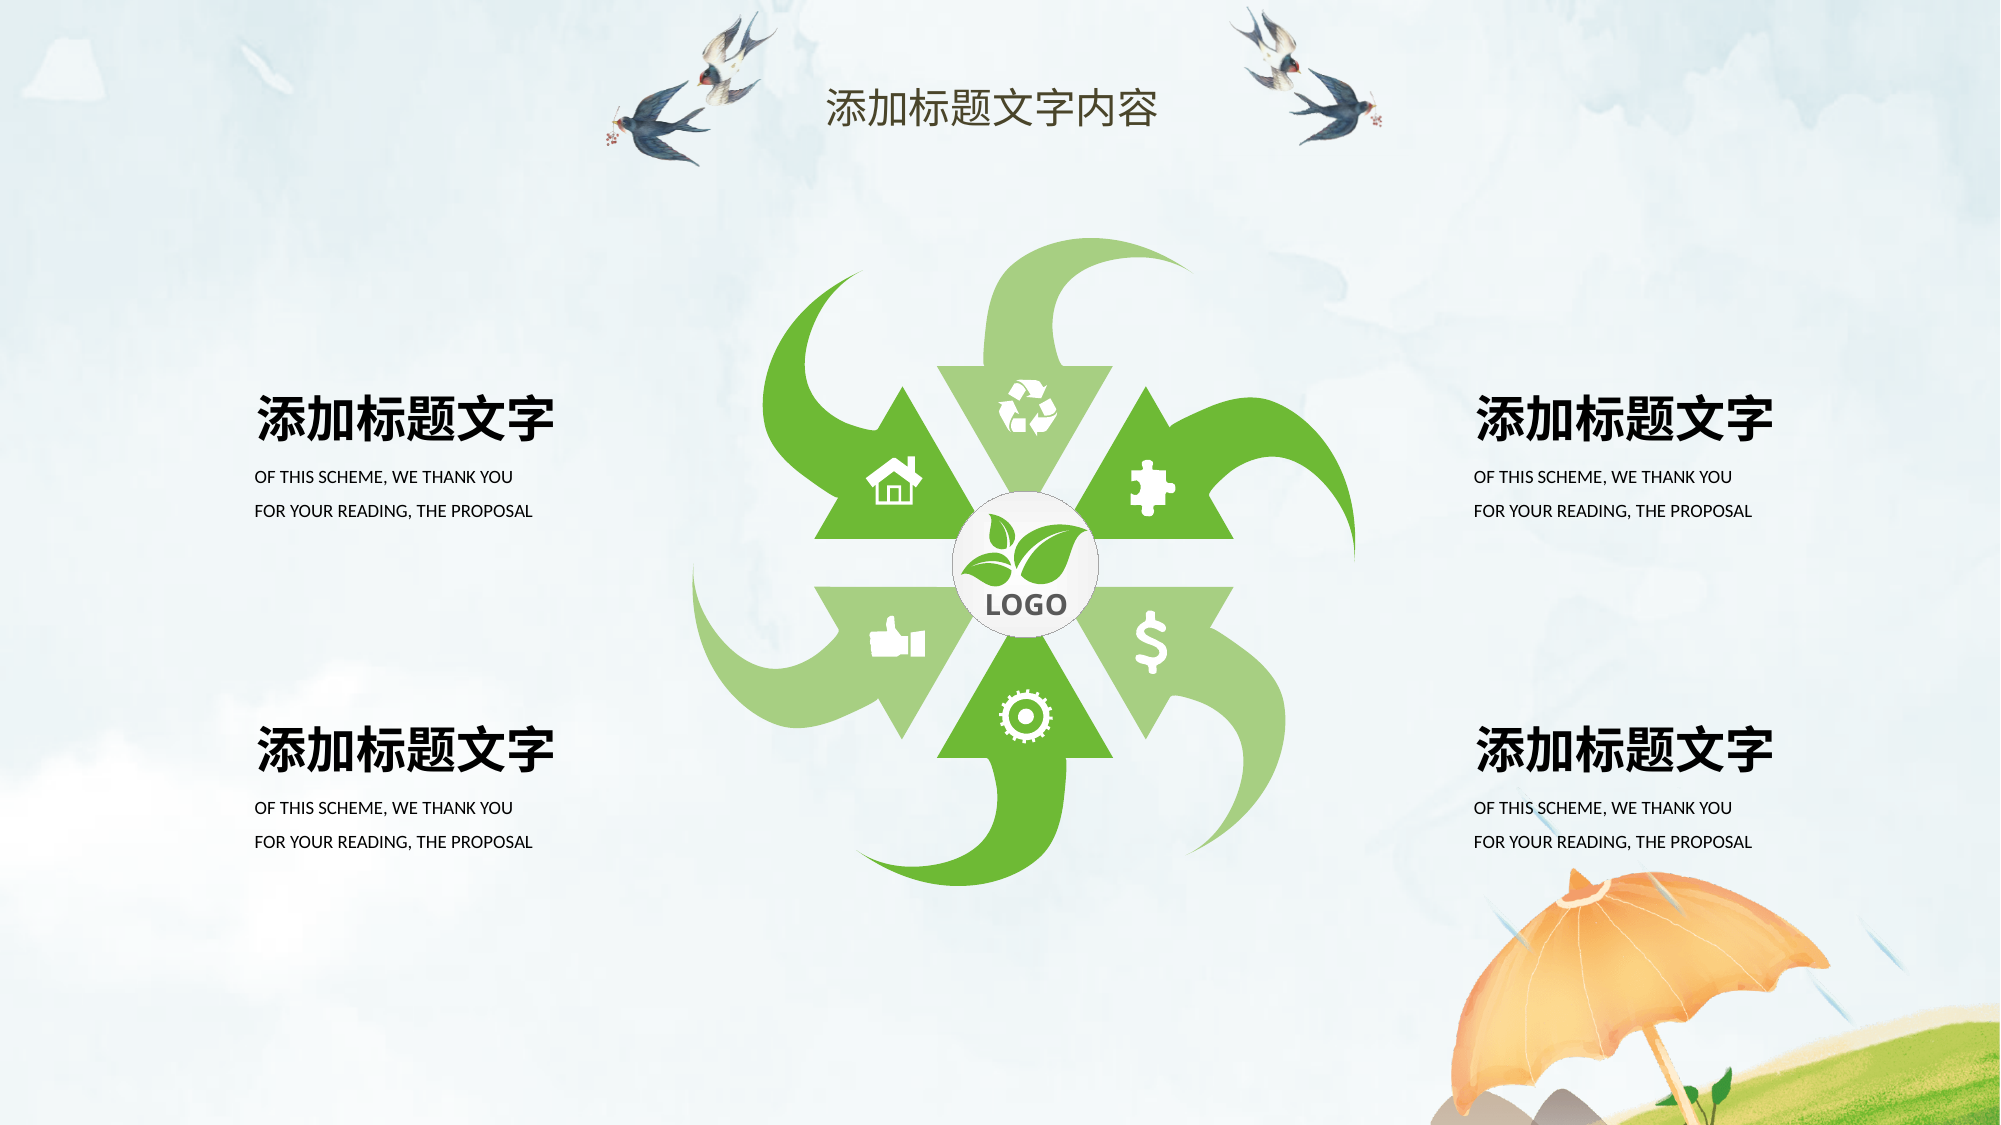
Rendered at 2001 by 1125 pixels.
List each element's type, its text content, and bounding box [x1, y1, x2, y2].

text_box LOGO [990, 588, 1057, 605]
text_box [960, 513, 1088, 588]
text_box 添加标题文字内容 [783, 49, 1202, 140]
picture [1430, 787, 2000, 1125]
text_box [1458, 710, 1793, 861]
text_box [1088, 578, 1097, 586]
picture [1213, 0, 1409, 163]
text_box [239, 380, 573, 530]
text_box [1458, 380, 1793, 530]
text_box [759, 270, 991, 539]
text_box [856, 605, 1114, 889]
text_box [689, 563, 990, 740]
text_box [1057, 386, 1359, 563]
text_box [1088, 563, 1099, 581]
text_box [1057, 586, 1289, 856]
picture [576, 3, 796, 186]
text_box [952, 539, 960, 563]
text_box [239, 710, 573, 861]
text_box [936, 235, 1194, 513]
